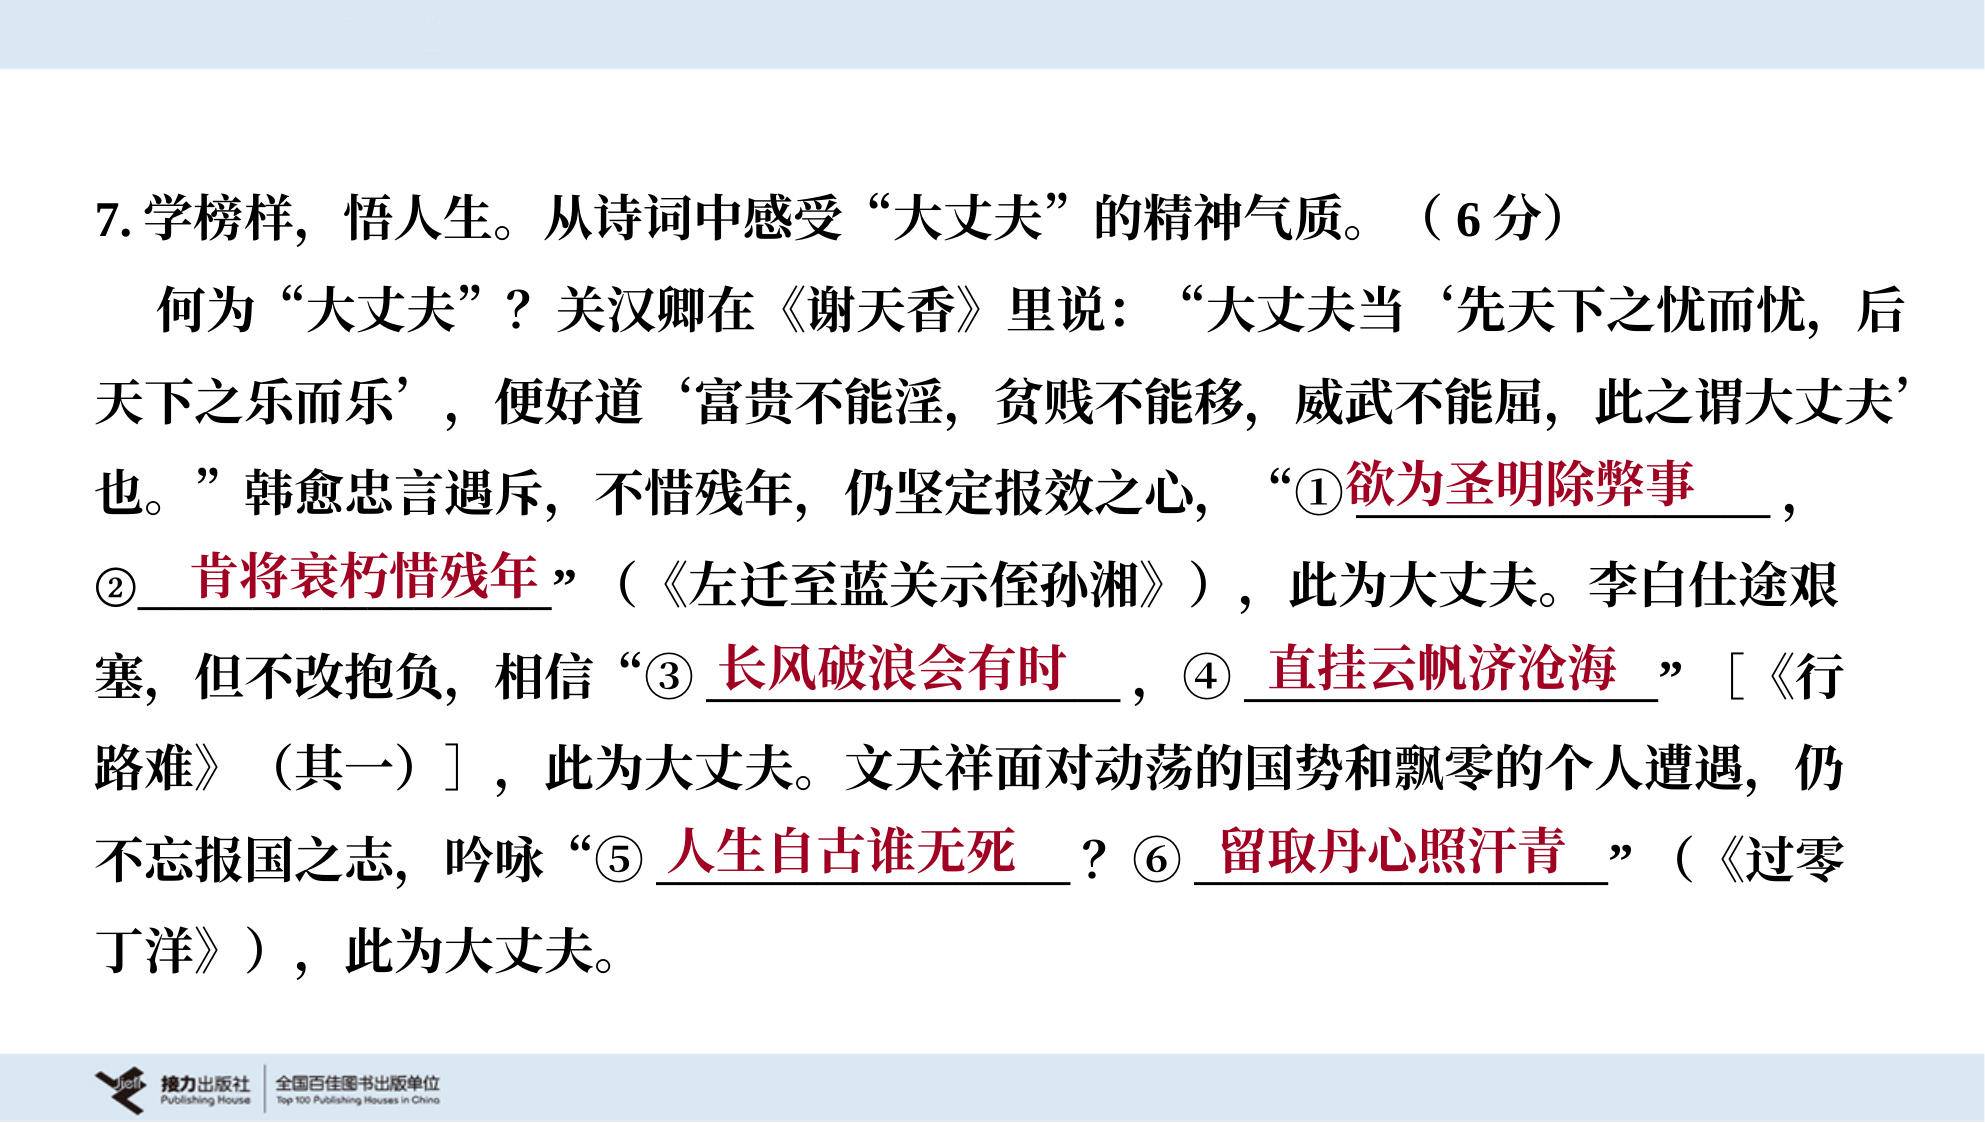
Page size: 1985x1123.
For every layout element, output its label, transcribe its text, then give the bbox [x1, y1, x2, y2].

picture [0, 0, 1985, 1122]
text_box 人生自古谁无死 [622, 792, 1061, 880]
text_box 留取丹心照汗青 [1173, 792, 1612, 880]
text_box 7.学榜样，悟人生。从诗词中感受“大丈夫”的精神气质。（6分） 何为“大丈夫”？关汉卿在《谢天香》里说：“大丈夫当‘先天下之忧而忧，后 天下之乐而乐’，便好道‘富贵不能淫，贫贱不能移，威武不能屈，此之谓大丈夫’ 也。”韩愈忠言遇斥，不惜残年，仍坚定报效之心，“①__________________， ②__________________”（《左迁至蓝关示侄孙湘》），此为大丈夫。李白仕途艰 塞，但不改抱负，相信“③__________________，④__________________”［《行 路难》（其一）］，此为大丈夫。文天祥面对动荡的国势和飘零的个人遭遇，仍 不忘报国之志，吟咏“⑤__________________？⑥__________________”（《过零 丁洋》），此为大丈夫。 [94, 154, 1892, 980]
text_box 长风破浪会有时 [672, 608, 1112, 697]
text_box 肯将衰朽惜残年 [145, 517, 584, 605]
text_box 直挂云帆济沧海 [1223, 608, 1662, 697]
text_box 欲为圣明除弊事 [1301, 425, 1740, 513]
